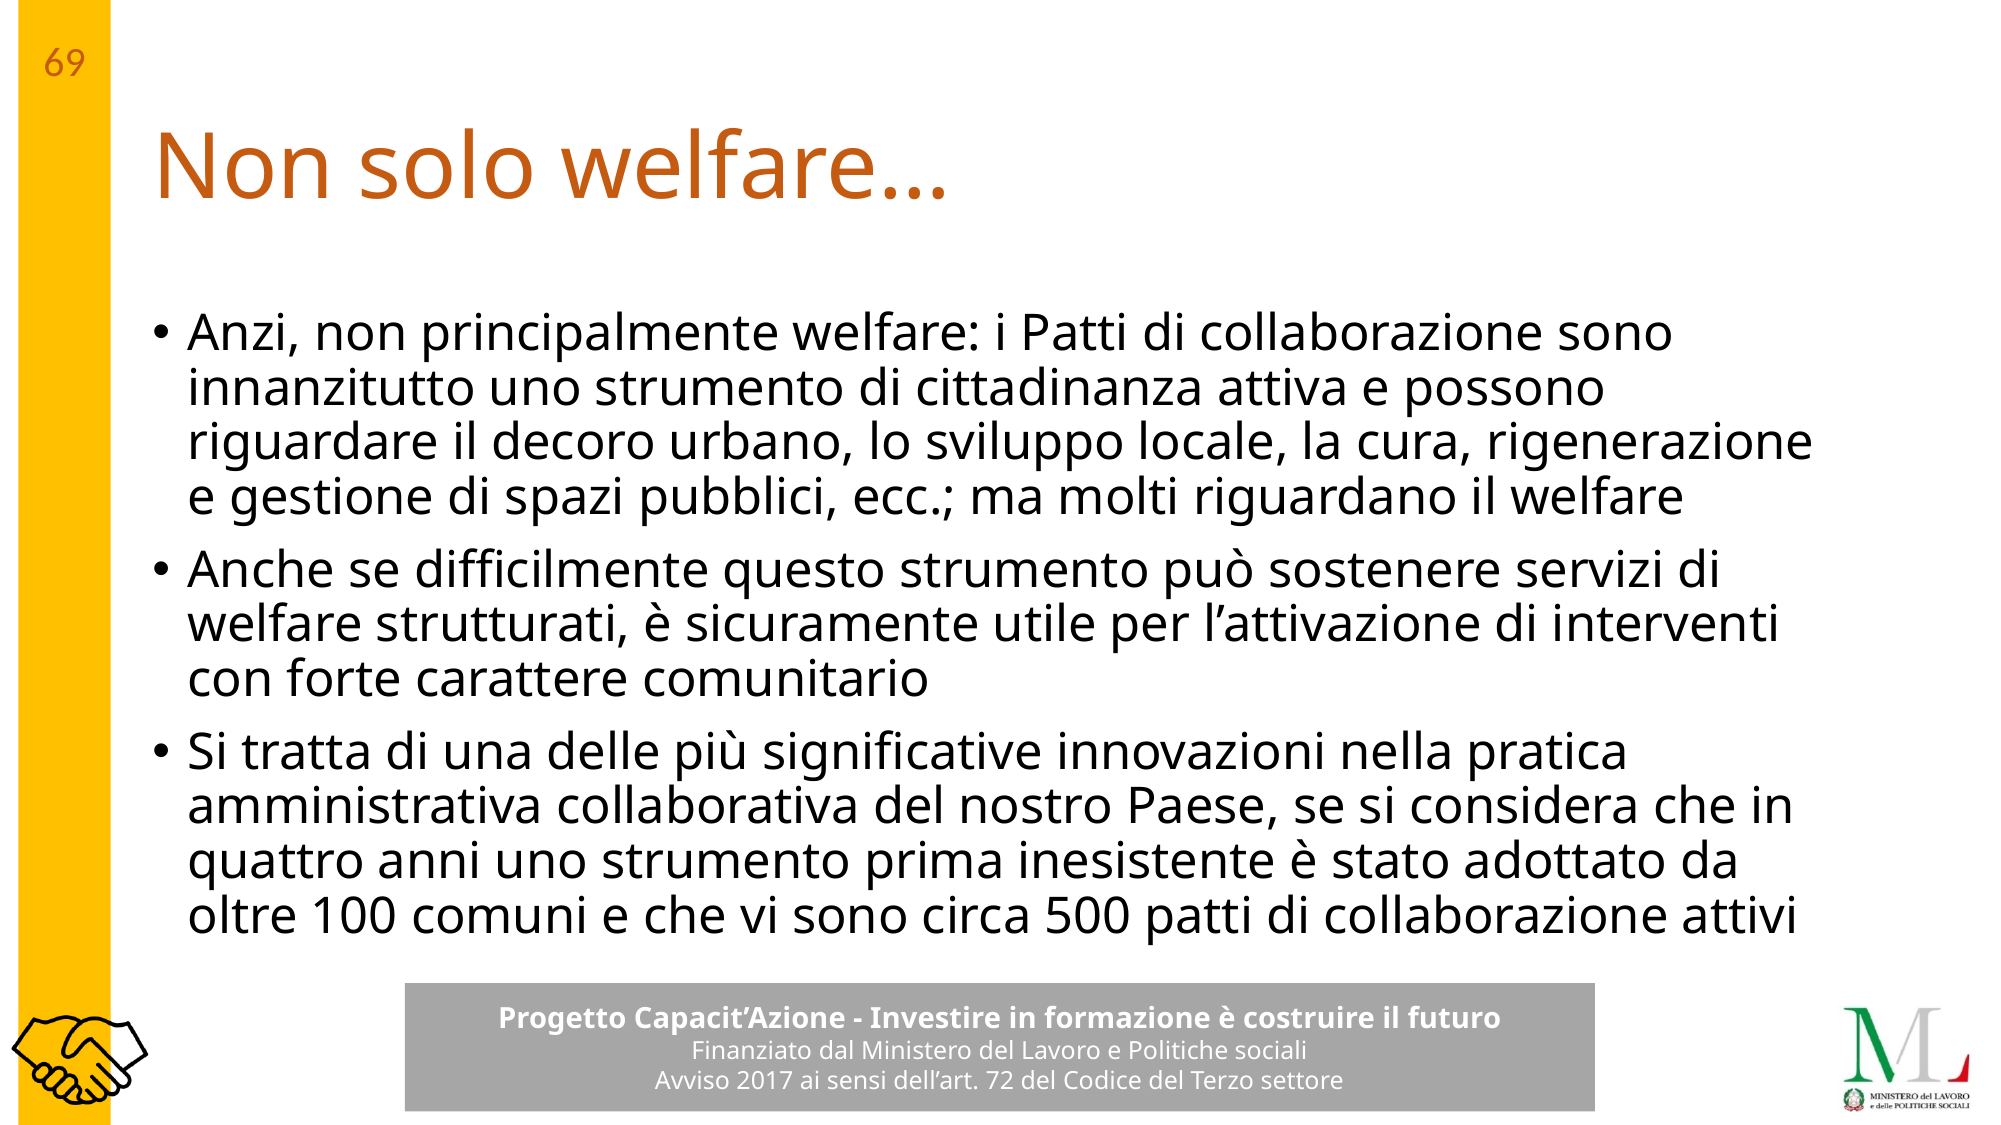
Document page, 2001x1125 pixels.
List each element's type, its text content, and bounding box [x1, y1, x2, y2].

picture [10, 1009, 149, 1109]
picture [1826, 1006, 1987, 1112]
list Anzi, non principalmente welfare: i Patti di collaborazione sono innanzitutto uno strumento di cittadinanza attiva e possono riguardare il decoro urbano, lo sviluppo locale, la cura, rigenerazione e gestione di spazi pubblici, ecc.; ma molti riguardano il welfare Anche se difficilmente questo strumento può sostenere servizi di welfare strutturati, è sicuramente utile per l’attivazione di interventi con forte carattere comunitario Si tratta di una delle più significative innovazioni nella pratica amministrativa collaborativa del nostro Paese, se si considera che in quattro anni uno strumento prima inesistente è stato adottato da oltre 100 comuni e che vi sono circa 500 patti di collaborazione attivi [137, 299, 1863, 967]
title Non solo welfare… [137, 59, 1863, 278]
slide_number 69 [1911, 1057, 1995, 1118]
